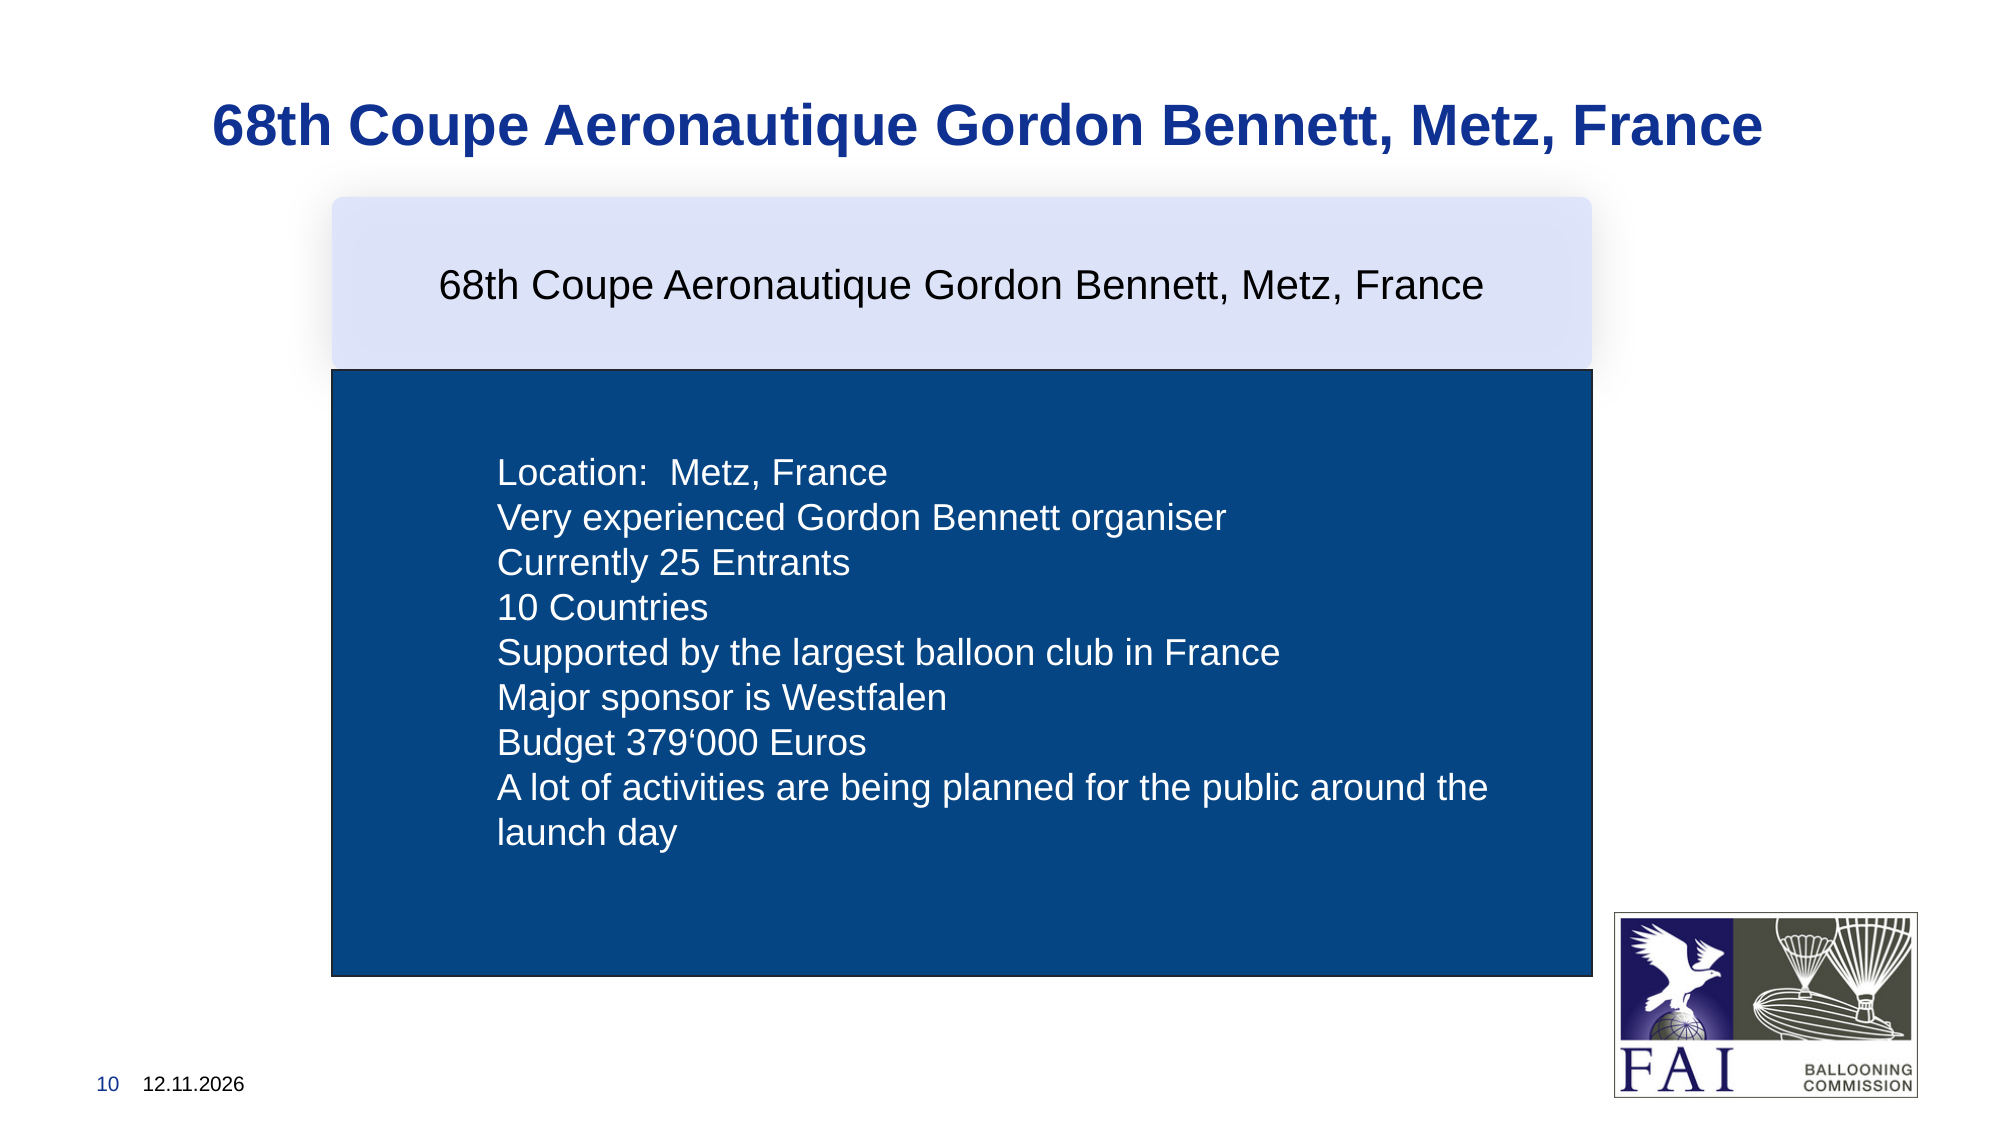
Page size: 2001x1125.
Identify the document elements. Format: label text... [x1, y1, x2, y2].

title 68th Coupe Aeronautique Gordon Bennett, Metz, France [96, 72, 1881, 159]
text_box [331, 196, 1592, 976]
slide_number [143, 1070, 256, 1125]
slide_number 10 [96, 1070, 143, 1125]
picture [1614, 912, 1918, 1098]
